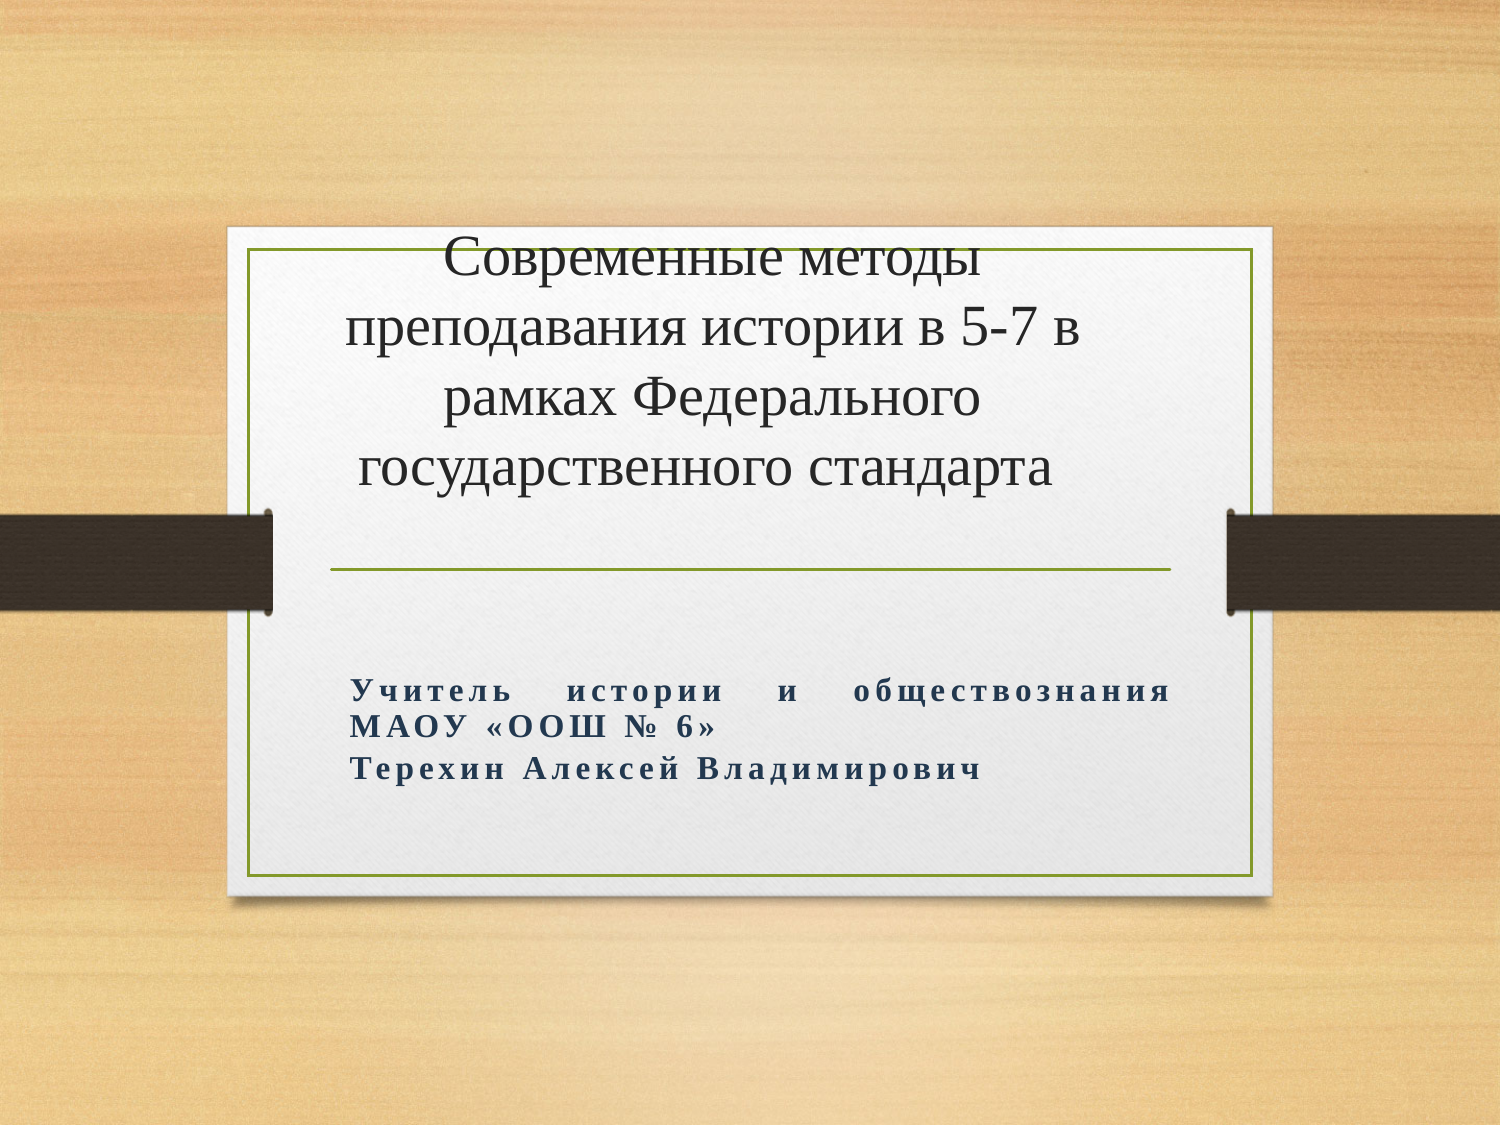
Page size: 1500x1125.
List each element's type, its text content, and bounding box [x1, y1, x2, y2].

picture [0, 0, 1500, 1125]
title Современные методы преподавания истории в 5-7 в рамках Федерального государственного стандарта [277, 278, 1149, 505]
text_box Учитель истории и обществознания МАОУ «ООШ № 6» Терехин Алексей Владимирович [334, 665, 1190, 902]
